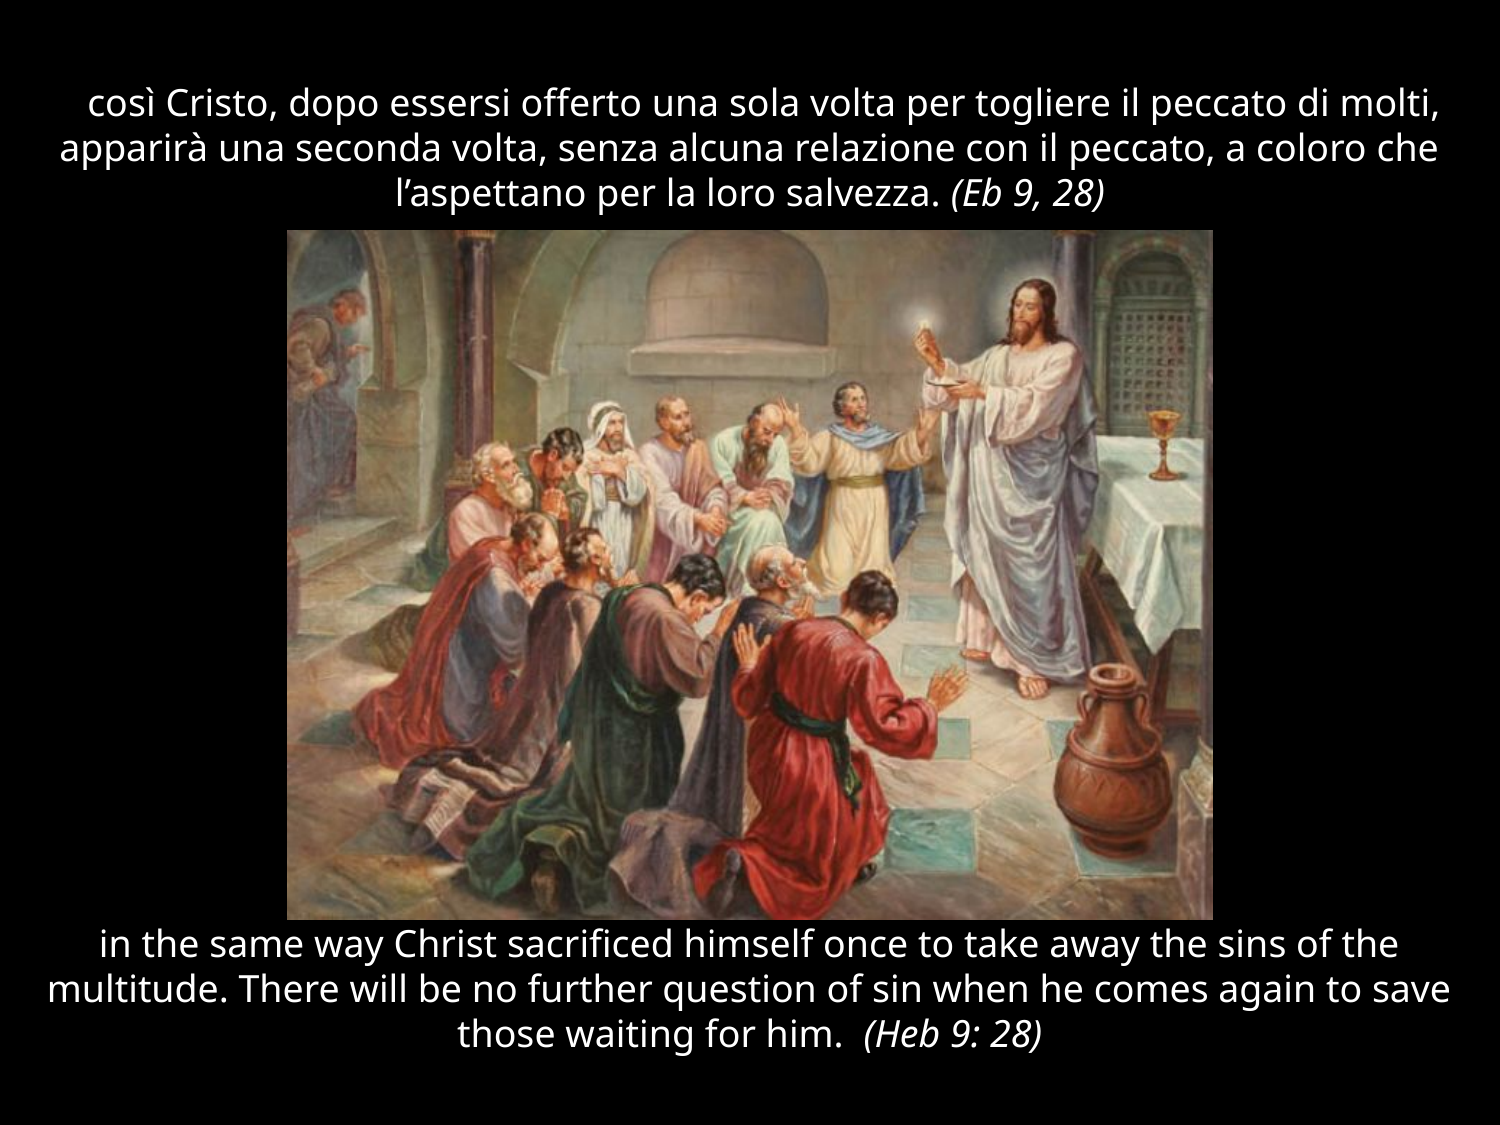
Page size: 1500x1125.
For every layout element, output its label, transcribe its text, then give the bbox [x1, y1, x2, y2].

title così Cristo, dopo essersi offerto una sola volta per togliere il peccato di molti, apparirà una seconda volta, senza alcuna relazione con il peccato, a coloro che l’aspettano per la loro salvezza. (Eb 9, 28) [0, 75, 1500, 263]
picture [287, 230, 1213, 920]
text_box in the same way Christ sacrificed himself once to take away the sins of the multitude. There will be no further question of sin when he comes again to save those waiting for him. (Heb 9: 28) [0, 912, 1500, 1063]
